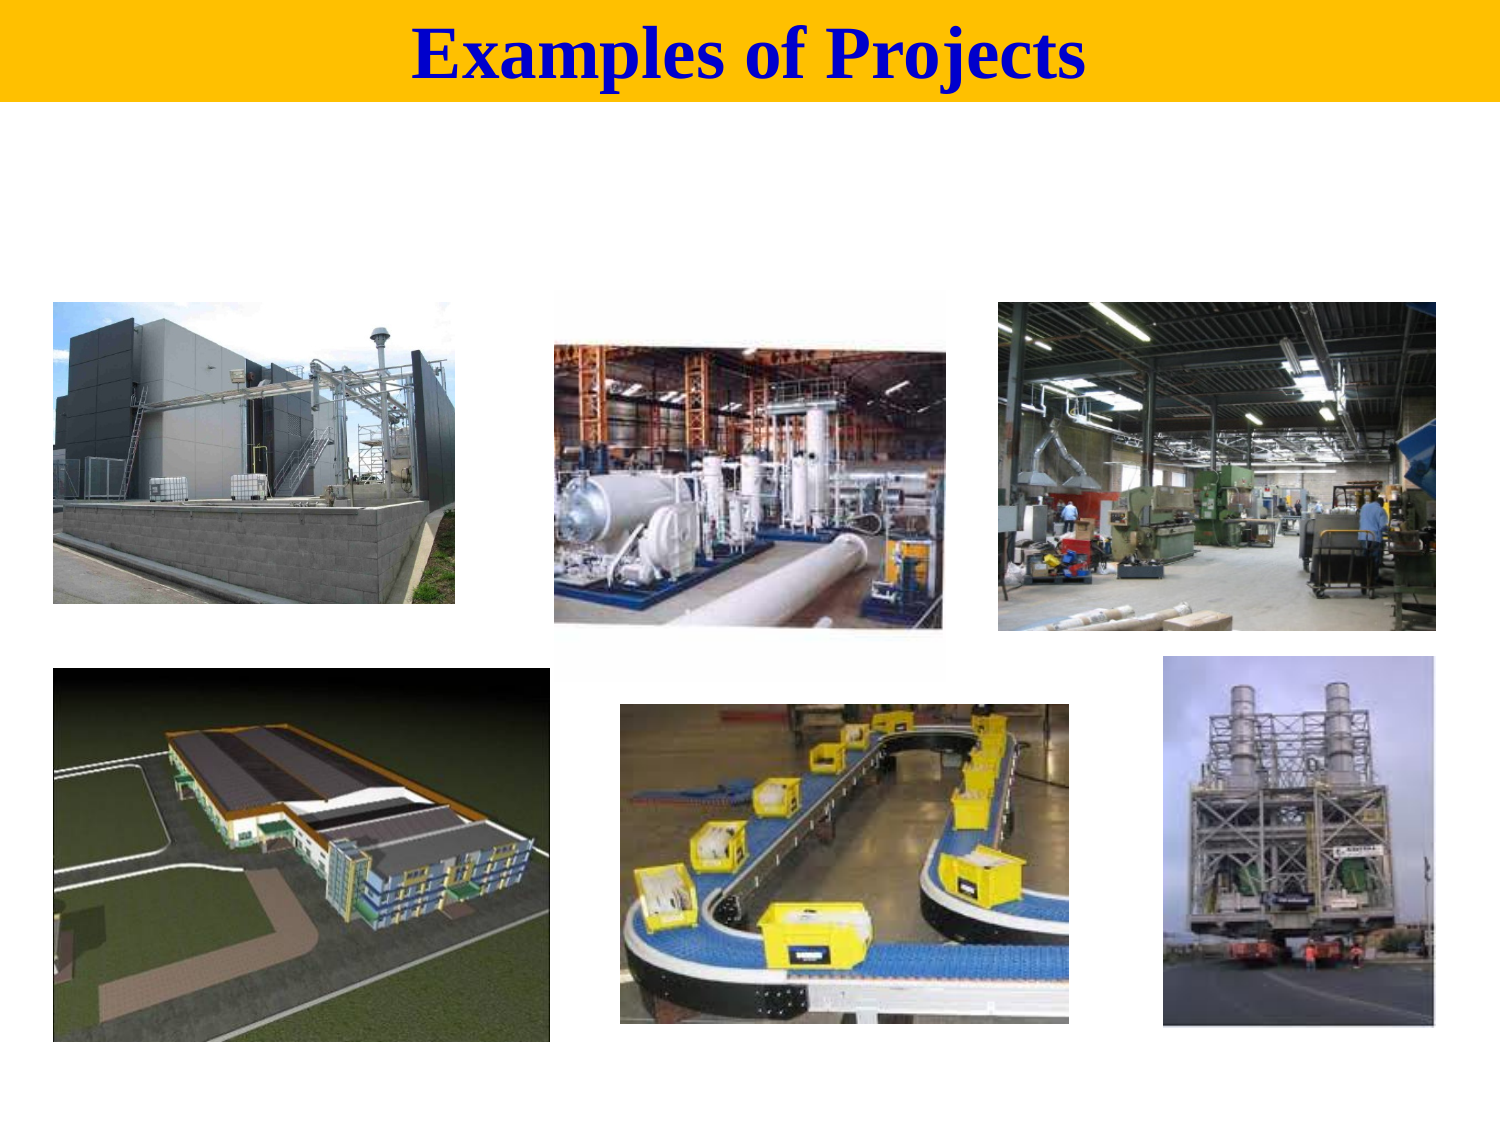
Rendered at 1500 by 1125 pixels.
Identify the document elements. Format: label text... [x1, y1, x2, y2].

title Examples of Projects [0, 0, 1500, 103]
picture [52, 302, 455, 605]
picture [52, 668, 550, 1043]
picture [619, 703, 1070, 1024]
picture [1163, 656, 1436, 1029]
picture [997, 302, 1436, 631]
picture [554, 290, 946, 682]
